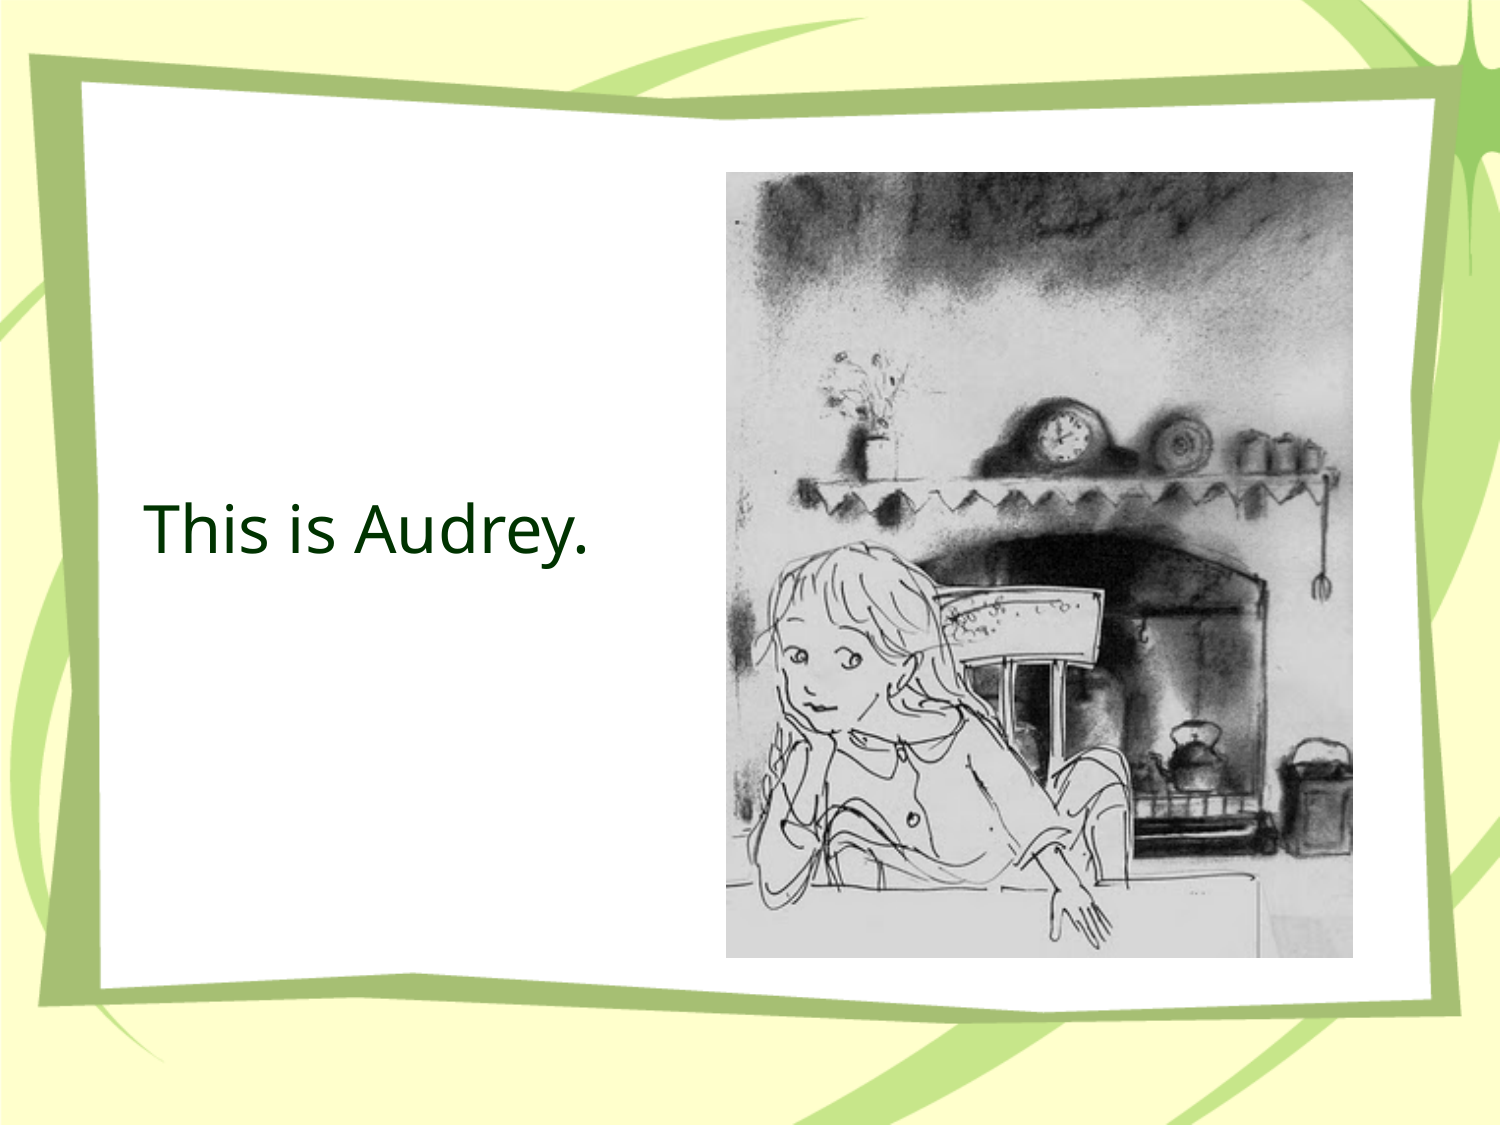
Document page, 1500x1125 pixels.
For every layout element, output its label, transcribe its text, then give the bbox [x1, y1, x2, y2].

text_box This is Audrey. [128, 479, 606, 575]
picture [0, 0, 1500, 1125]
